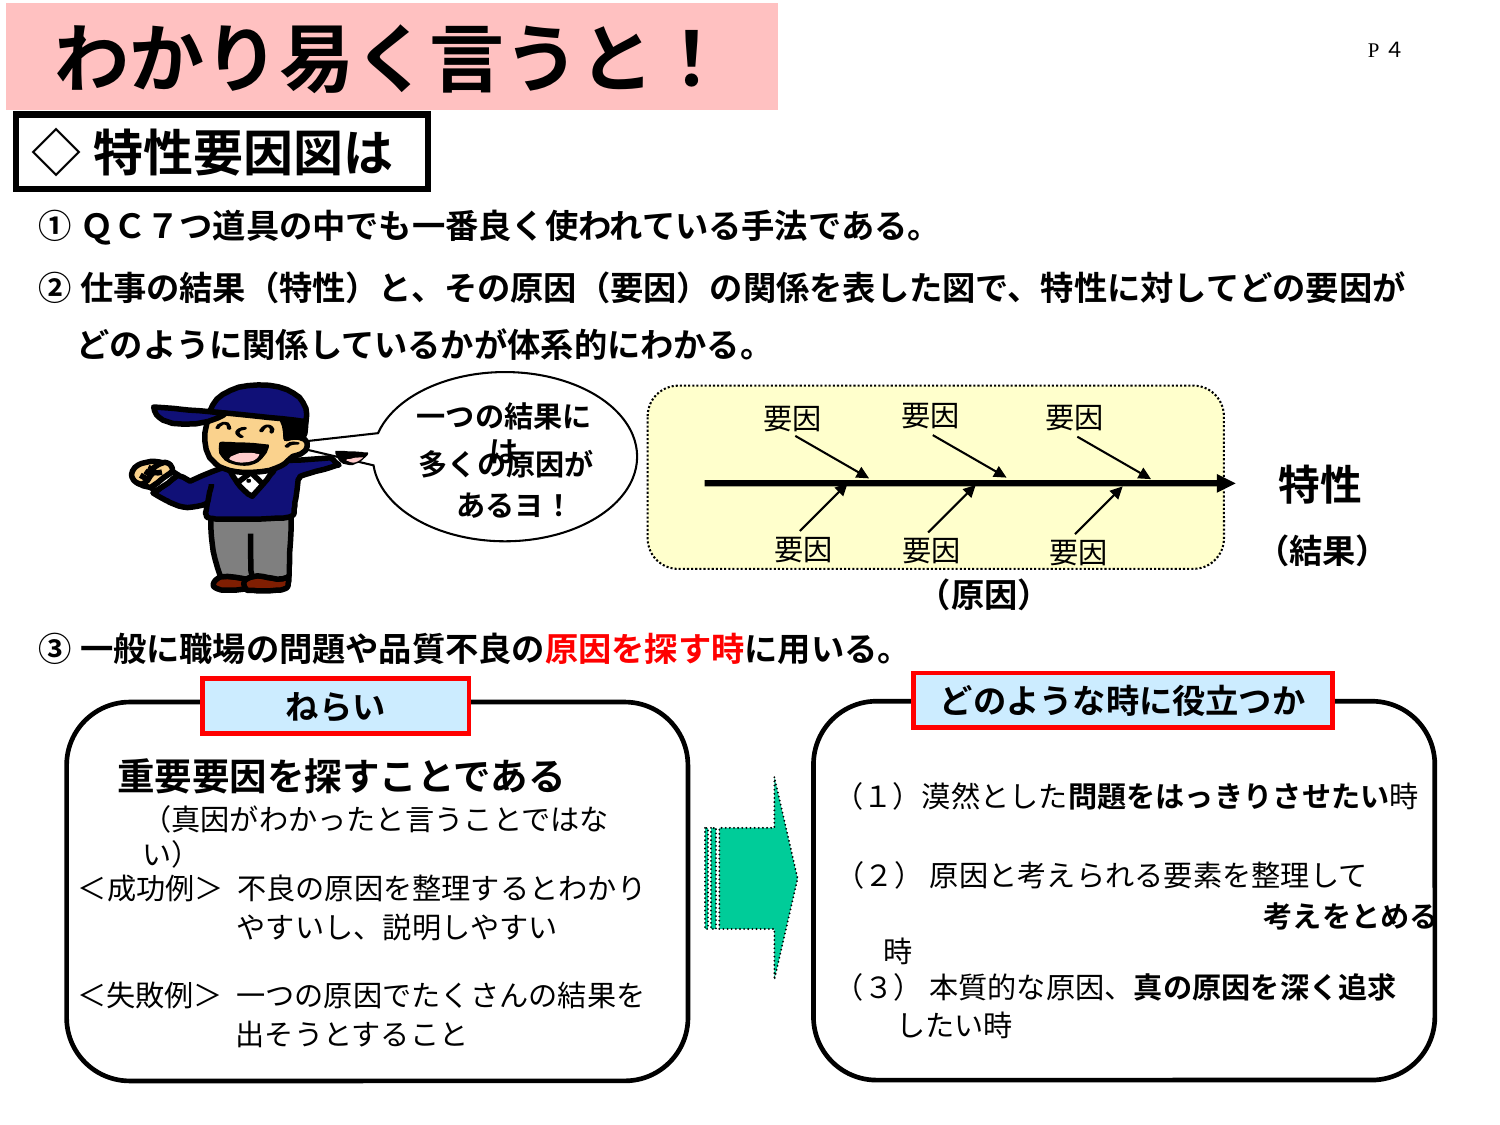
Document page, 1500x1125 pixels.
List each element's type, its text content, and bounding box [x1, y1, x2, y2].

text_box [16, 114, 1489, 623]
text_box ③一般に職場の問題や品質不良の原因を探す時に用いる。 [23, 630, 1489, 676]
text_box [704, 672, 1458, 1081]
text_box P４ [1353, 29, 1459, 70]
text_box わかり易く言うと！ [6, 4, 777, 109]
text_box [62, 678, 689, 1082]
